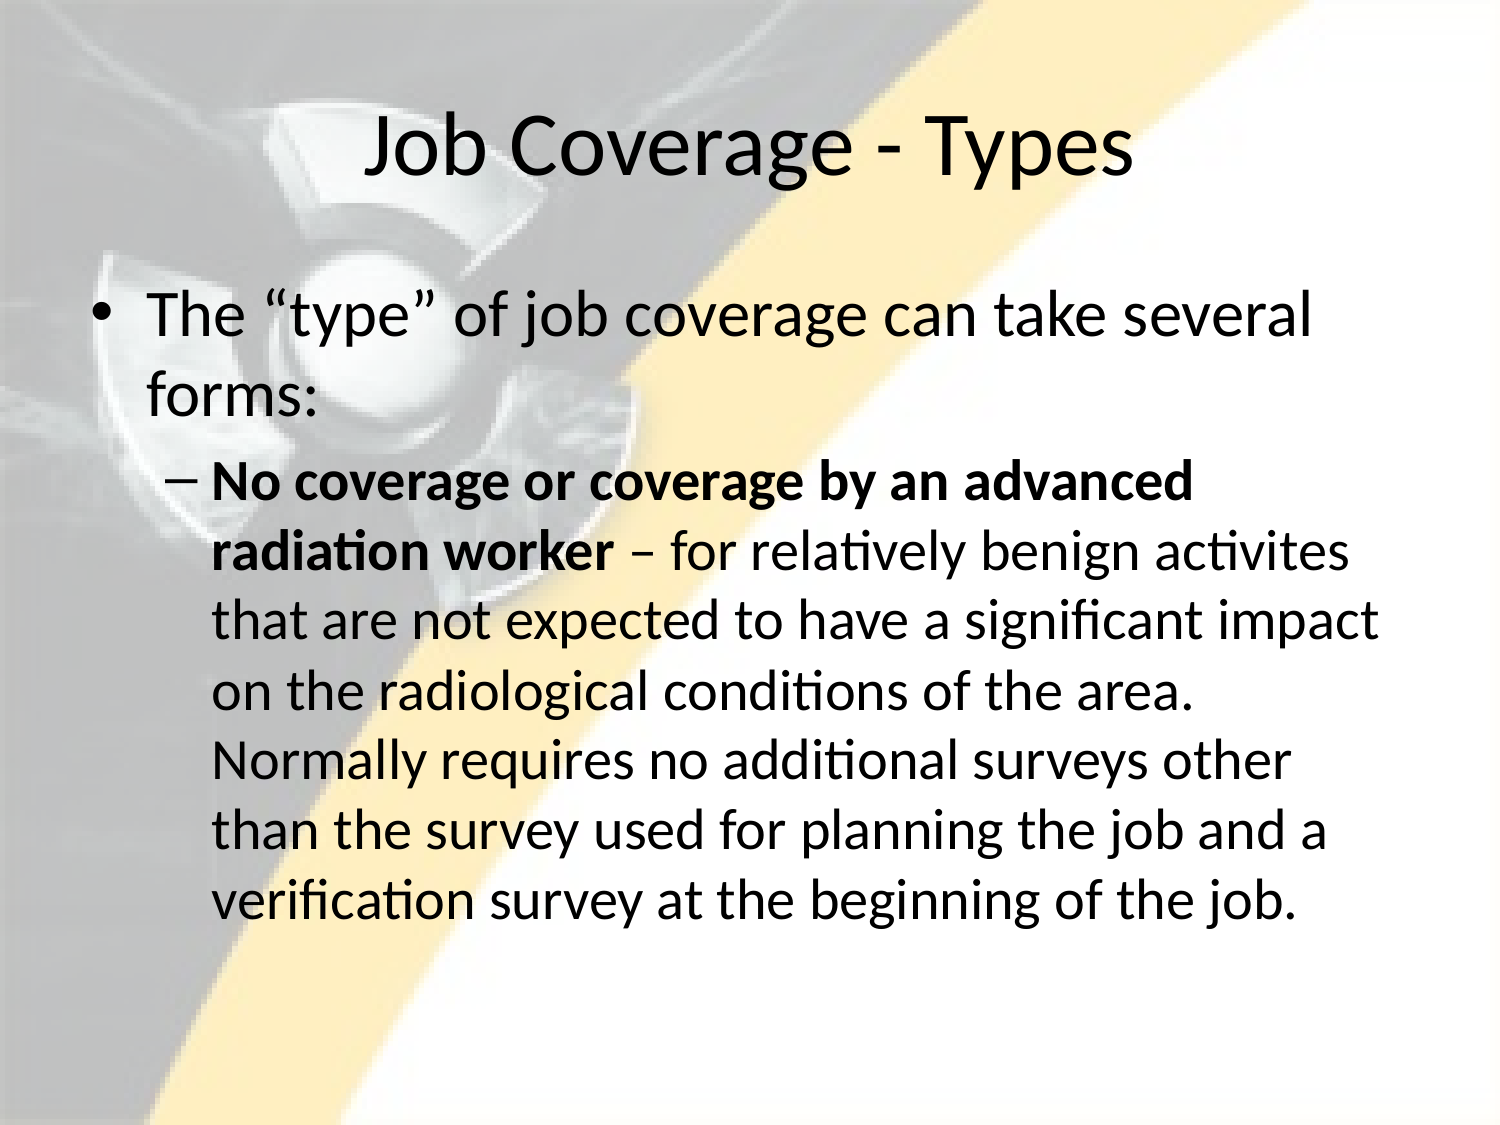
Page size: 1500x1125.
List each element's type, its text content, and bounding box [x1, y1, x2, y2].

list The “type” of job coverage can take several forms: No coverage or coverage by an advanced radiation worker – for relatively benign activites that are not expected to have a significant impact on the radiological conditions of the area. Normally requires no additional surveys other than the survey used for planning the job and a verification survey at the beginning of the job. [75, 262, 1425, 1005]
title Job Coverage - Types [75, 45, 1425, 233]
